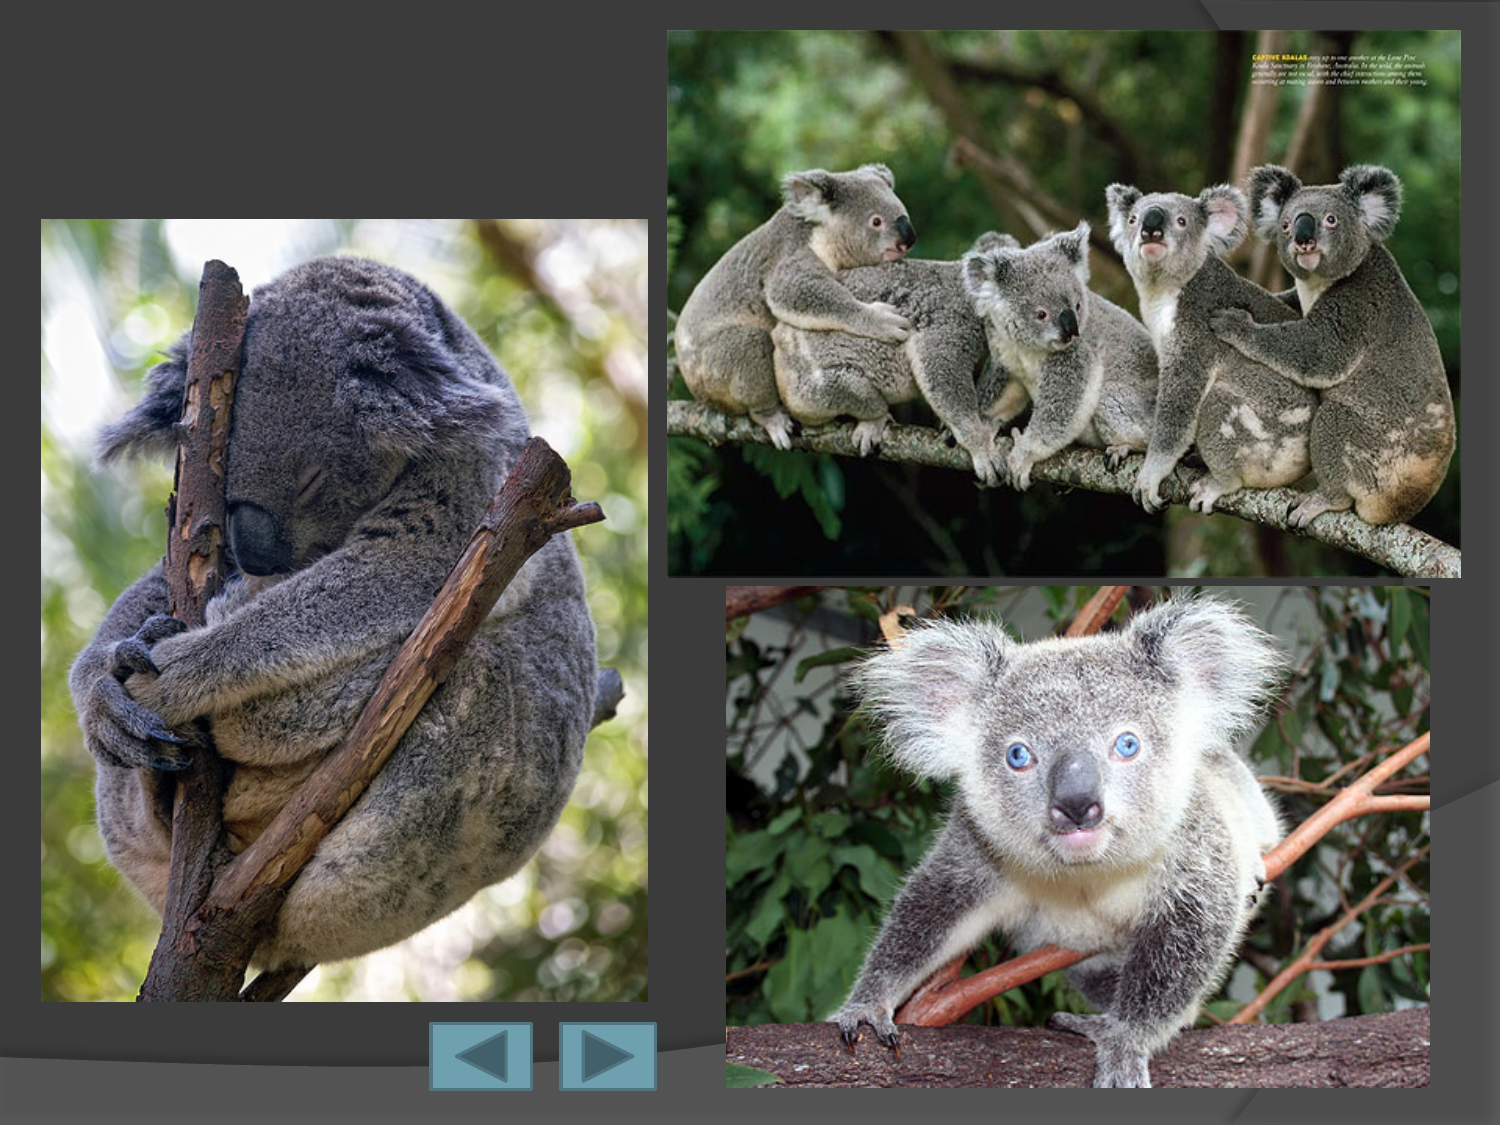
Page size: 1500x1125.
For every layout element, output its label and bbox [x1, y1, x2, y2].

picture [726, 585, 1430, 1088]
text_box [559, 1022, 657, 1091]
picture [666, 30, 1461, 578]
text_box [429, 1022, 533, 1091]
picture [40, 219, 648, 1002]
